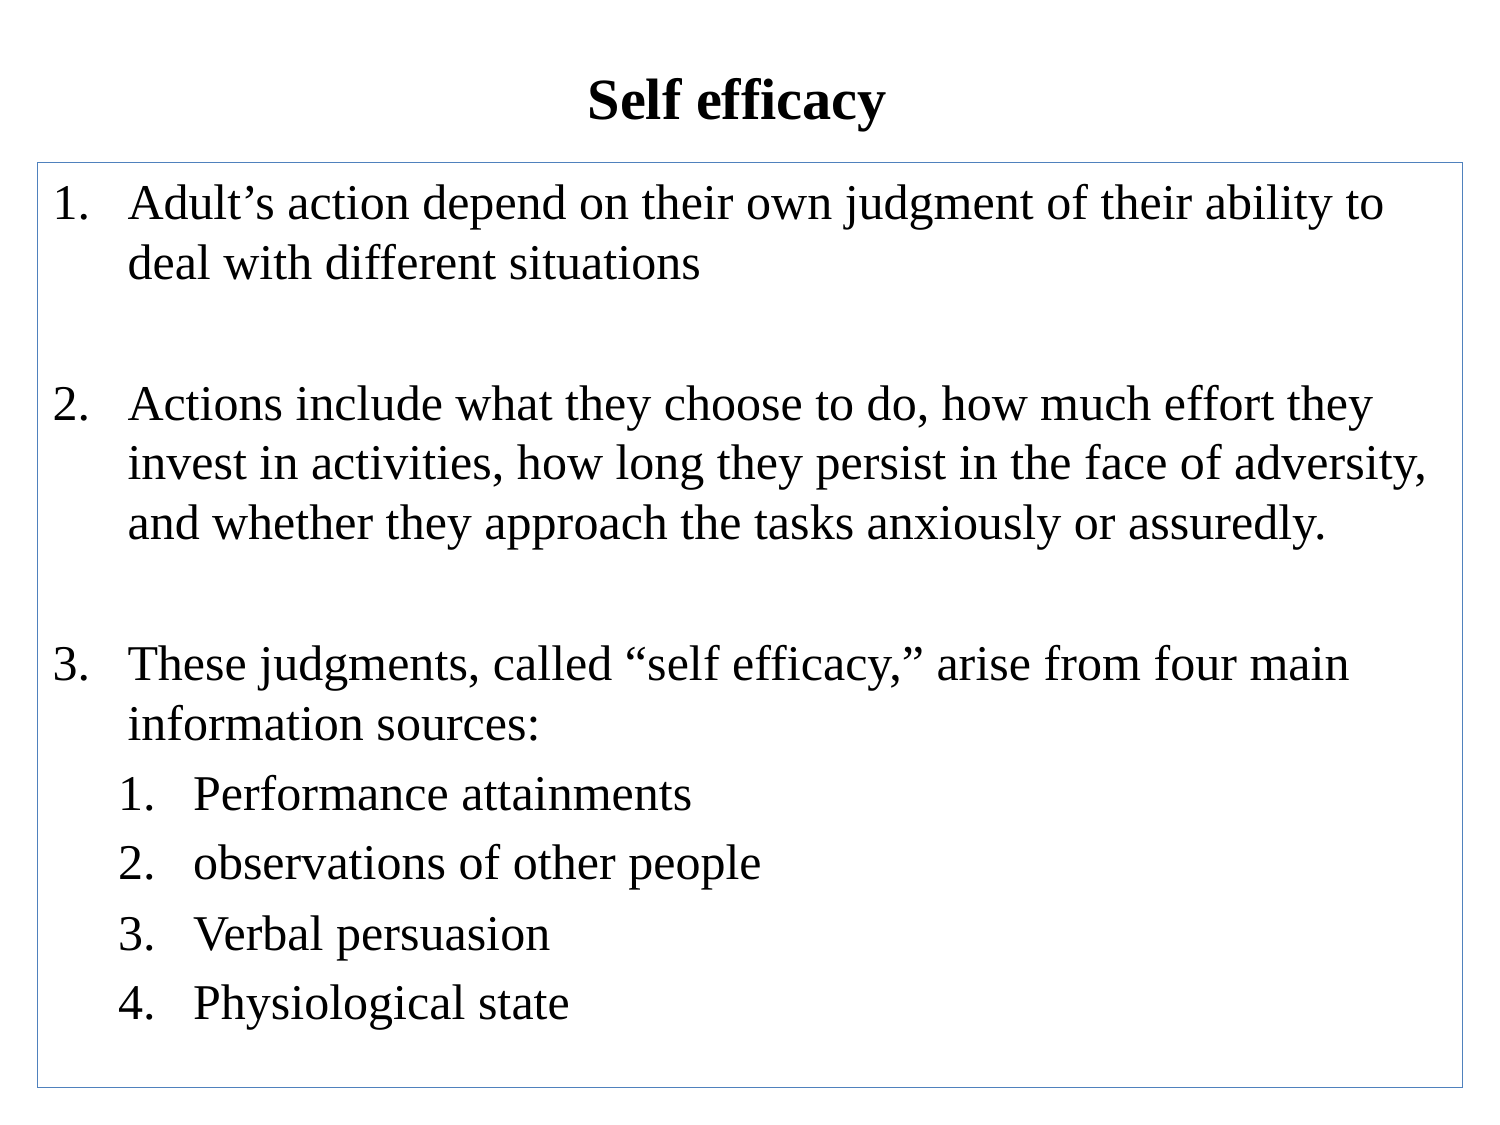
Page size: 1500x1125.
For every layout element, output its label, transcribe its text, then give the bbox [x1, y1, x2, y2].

title Self efficacy [62, 37, 1413, 155]
list Adult’s action depend on their own judgment of their ability to deal with different situations Actions include what they choose to do, how much effort they invest in activities, how long they persist in the face of adversity, and whether they approach the tasks anxiously or assuredly. These judgments, called “self efficacy,” arise from four main information sources: Performance attainments observations of other people Verbal persuasion Physiological state [37, 162, 1463, 1088]
